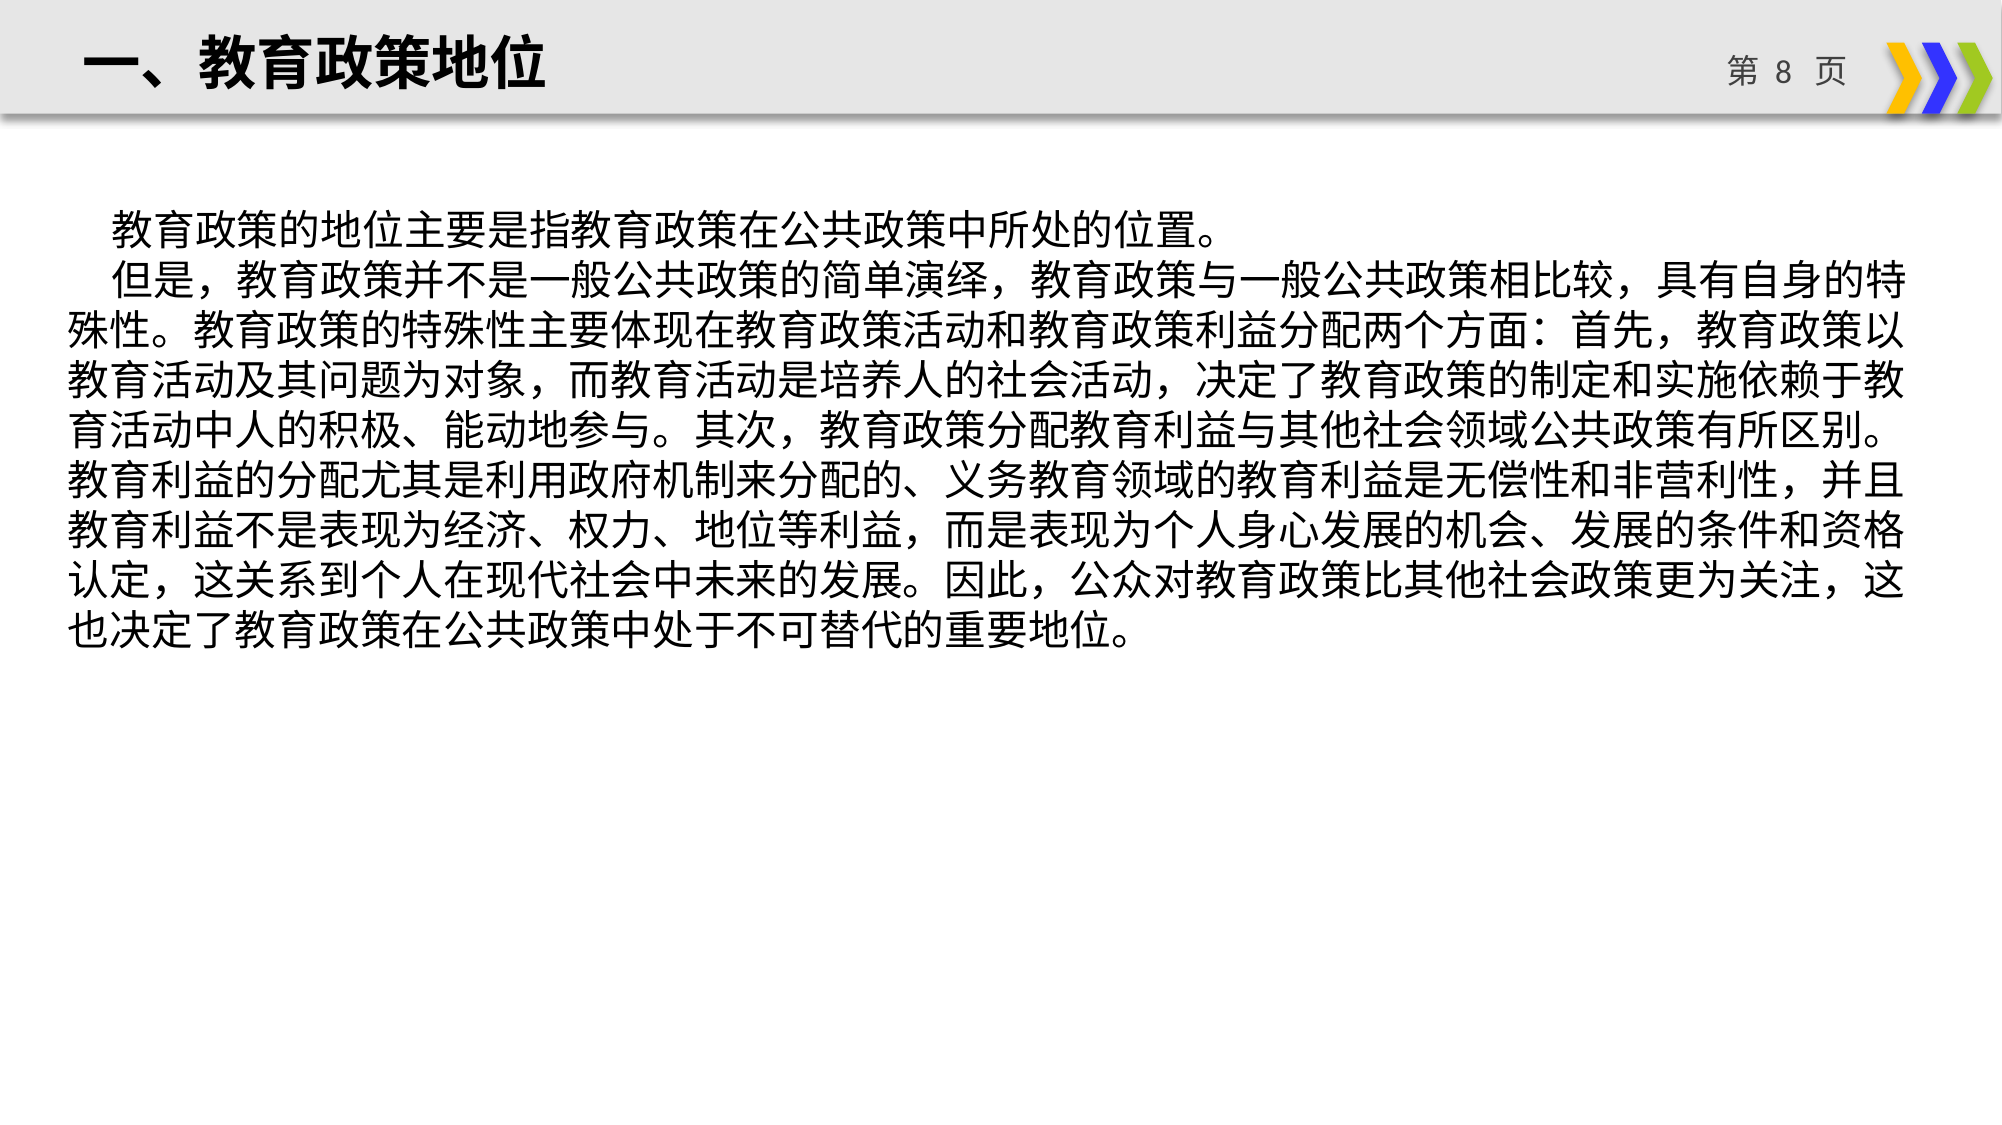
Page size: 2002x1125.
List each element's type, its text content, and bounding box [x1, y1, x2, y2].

text_box 一、教育政策地位 [67, 19, 1008, 104]
text_box 教育政策的地位主要是指教育政策在公共政策中所处的位置。 但是，教育政策并不是一般公共政策的简单演绎，教育政策与一般公共政策相比较，具有自身的特殊性。教育政策的特殊性主要体现在教育政策活动和教育政策利益分配两个方面：首先，教育政策以教育活动及其问题为对象，而教育活动是培养人的社会活动，决定了教育政策的制定和实施依赖于教育活动中人的积极、能动地参与。其次，教育政策分配教育利益与其他社会领域公共政策有所区别。教育利益的分配尤其是利用政府机制来分配的、义务教育领域的教育利益是无偿性和非营利性，并且教育利益不是表现为经济、权力、地位等利益，而是表现为个人身心发展的机会、发展的条件和资格认定，这关系到个人在现代社会中未来的发展。因此，公众对教育政策比其他社会政策更为关注，这也决定了教育政策在公共政策中处于不可替代的重要地位。 [53, 196, 1948, 662]
